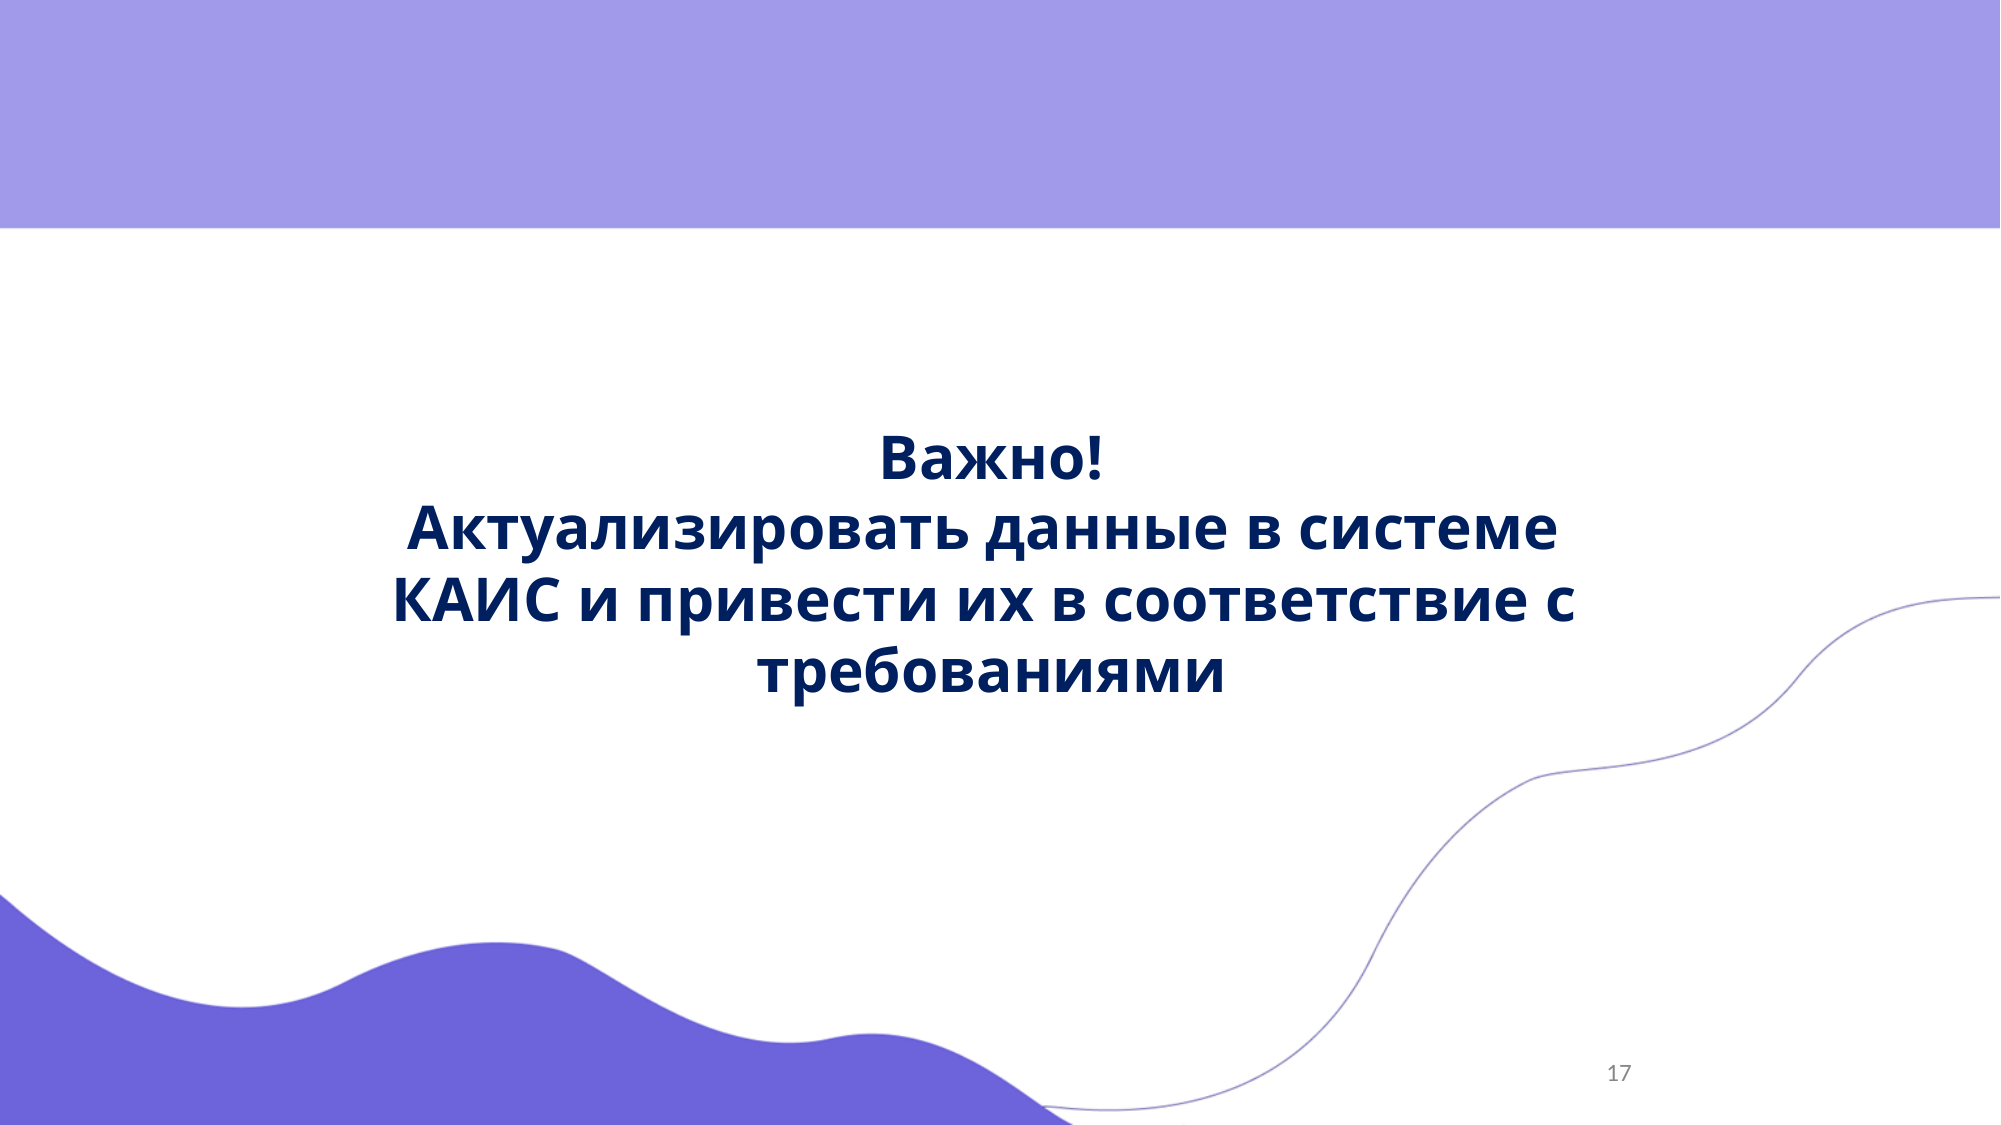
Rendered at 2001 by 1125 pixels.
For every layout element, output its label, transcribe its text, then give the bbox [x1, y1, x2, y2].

text_box Важно! Актуализировать данные в системе КАИС и привести их в соответствие с требованиями [340, 417, 1642, 708]
picture [0, 0, 2000, 1125]
slide_number 17 [1600, 1060, 1639, 1125]
